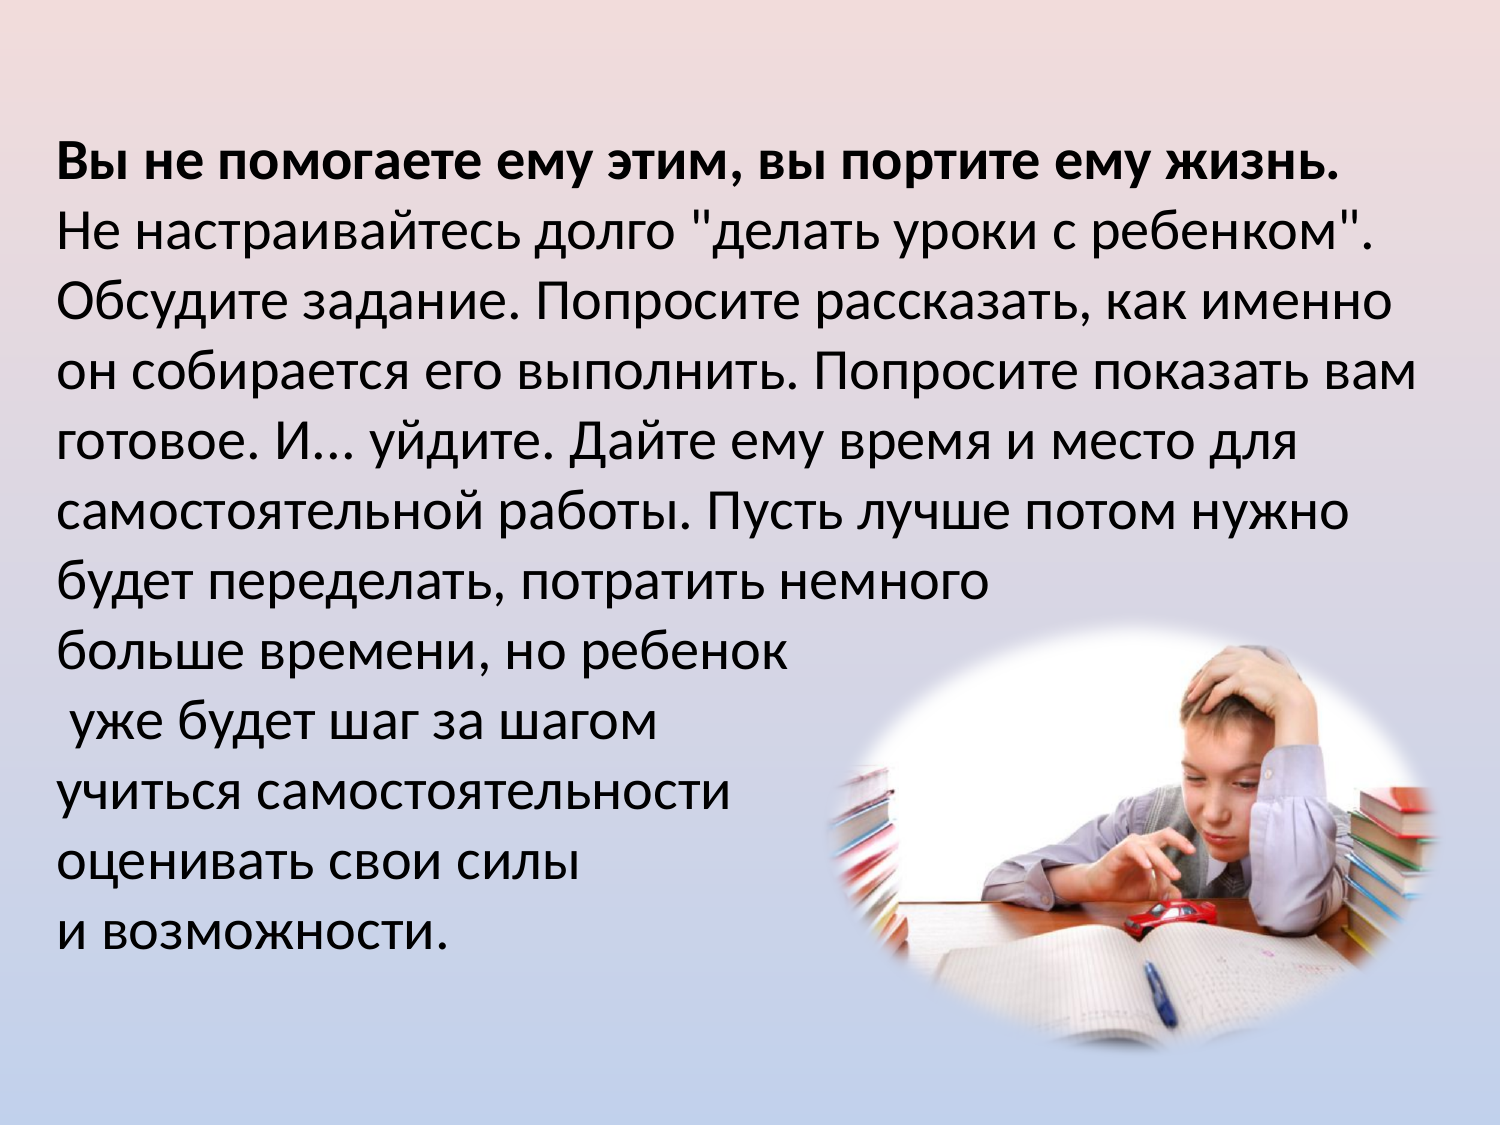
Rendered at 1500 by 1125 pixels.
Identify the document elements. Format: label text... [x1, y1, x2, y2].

text_box Вы не помогаете ему этим, вы портите ему жизнь. Не настраивайтесь долго "делать уроки с ребенком". Обсудите задание. Попросите рассказать, как именно он собирается его выполнить. Попросите показать вам готовое. И... уйдите. Дайте ему время и место для самостоятельной работы. Пусть лучше потом нужно будет переделать, потратить немного больше времени, но ребенок уже будет шаг за шагом учиться самостоятельности оценивать свои силы и возможности. [41, 113, 1471, 969]
picture [820, 609, 1448, 1059]
